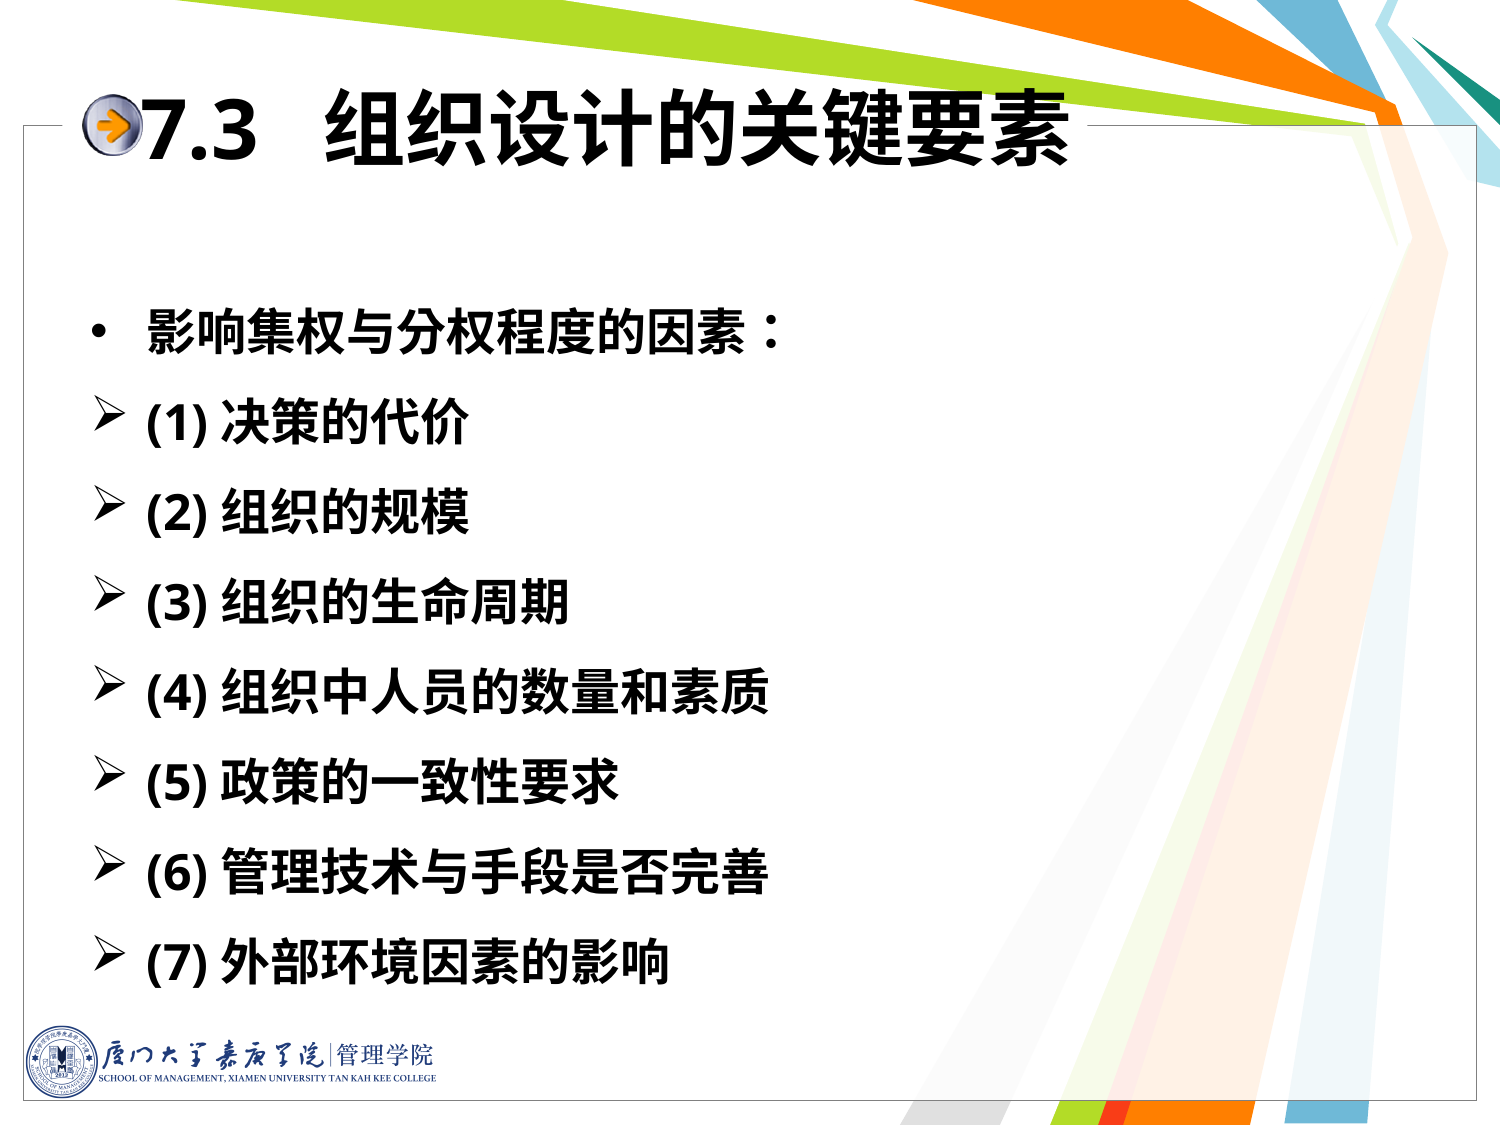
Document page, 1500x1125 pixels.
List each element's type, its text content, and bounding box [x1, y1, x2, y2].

title 7.3 组织设计的关键要素 [125, 32, 1159, 220]
list 影响集权与分权程度的因素： (1)决策的代价 (2)组织的规模 (3)组织的生命周期 (4)组织中人员的数量和素质 (5)政策的一致性要求 (6)管理技术与手段是否完善 (7)外部环境因素的影响 [75, 262, 1425, 1005]
picture [82, 94, 125, 156]
picture [24, 1024, 438, 1100]
